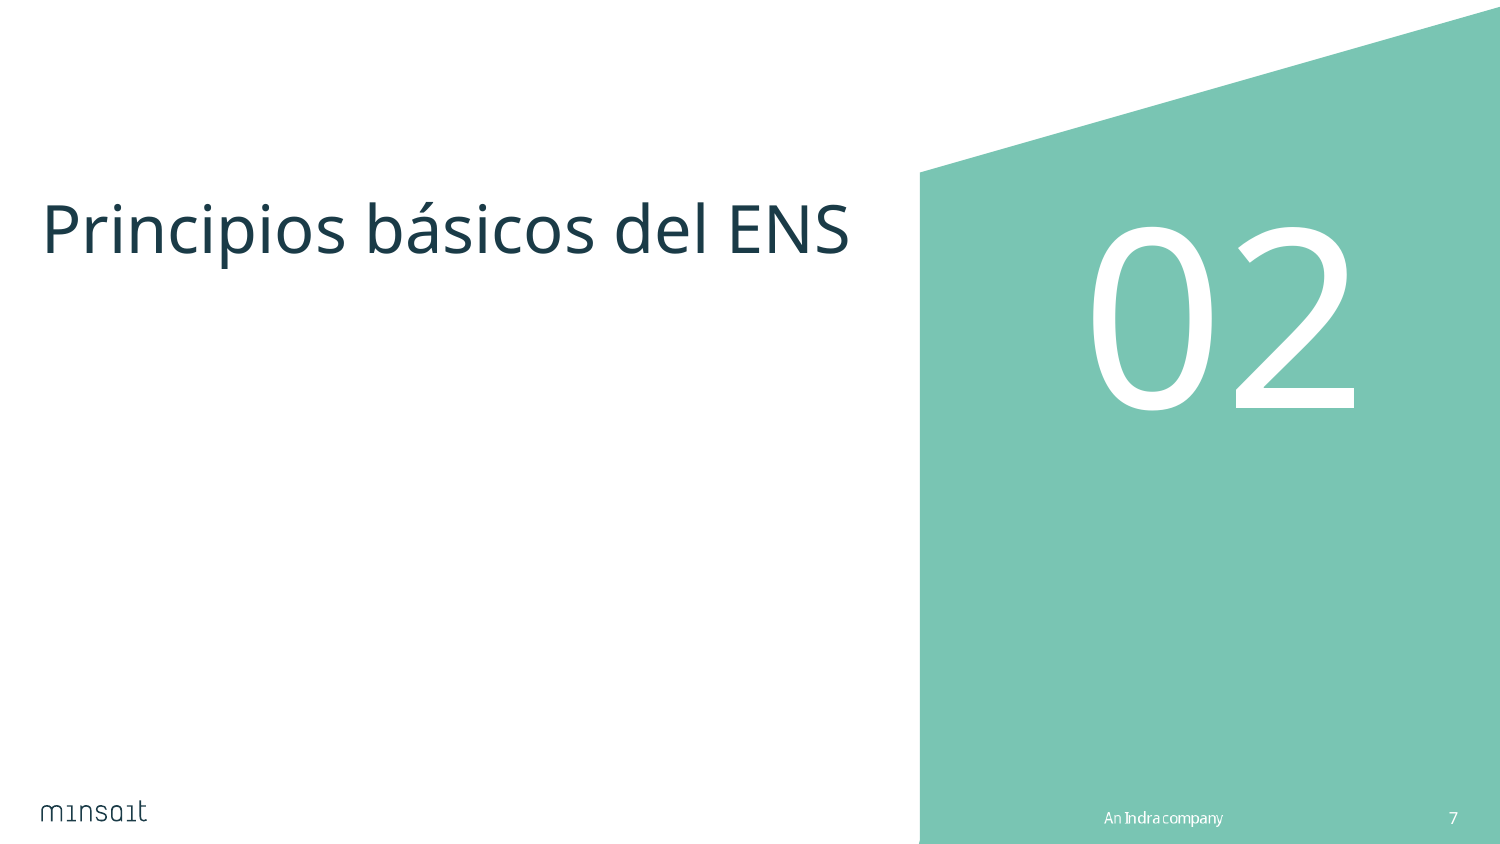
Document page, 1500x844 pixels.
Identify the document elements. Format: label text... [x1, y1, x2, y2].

title Principios básicos del ENS [41, 196, 909, 399]
list 02 [994, 184, 1454, 434]
